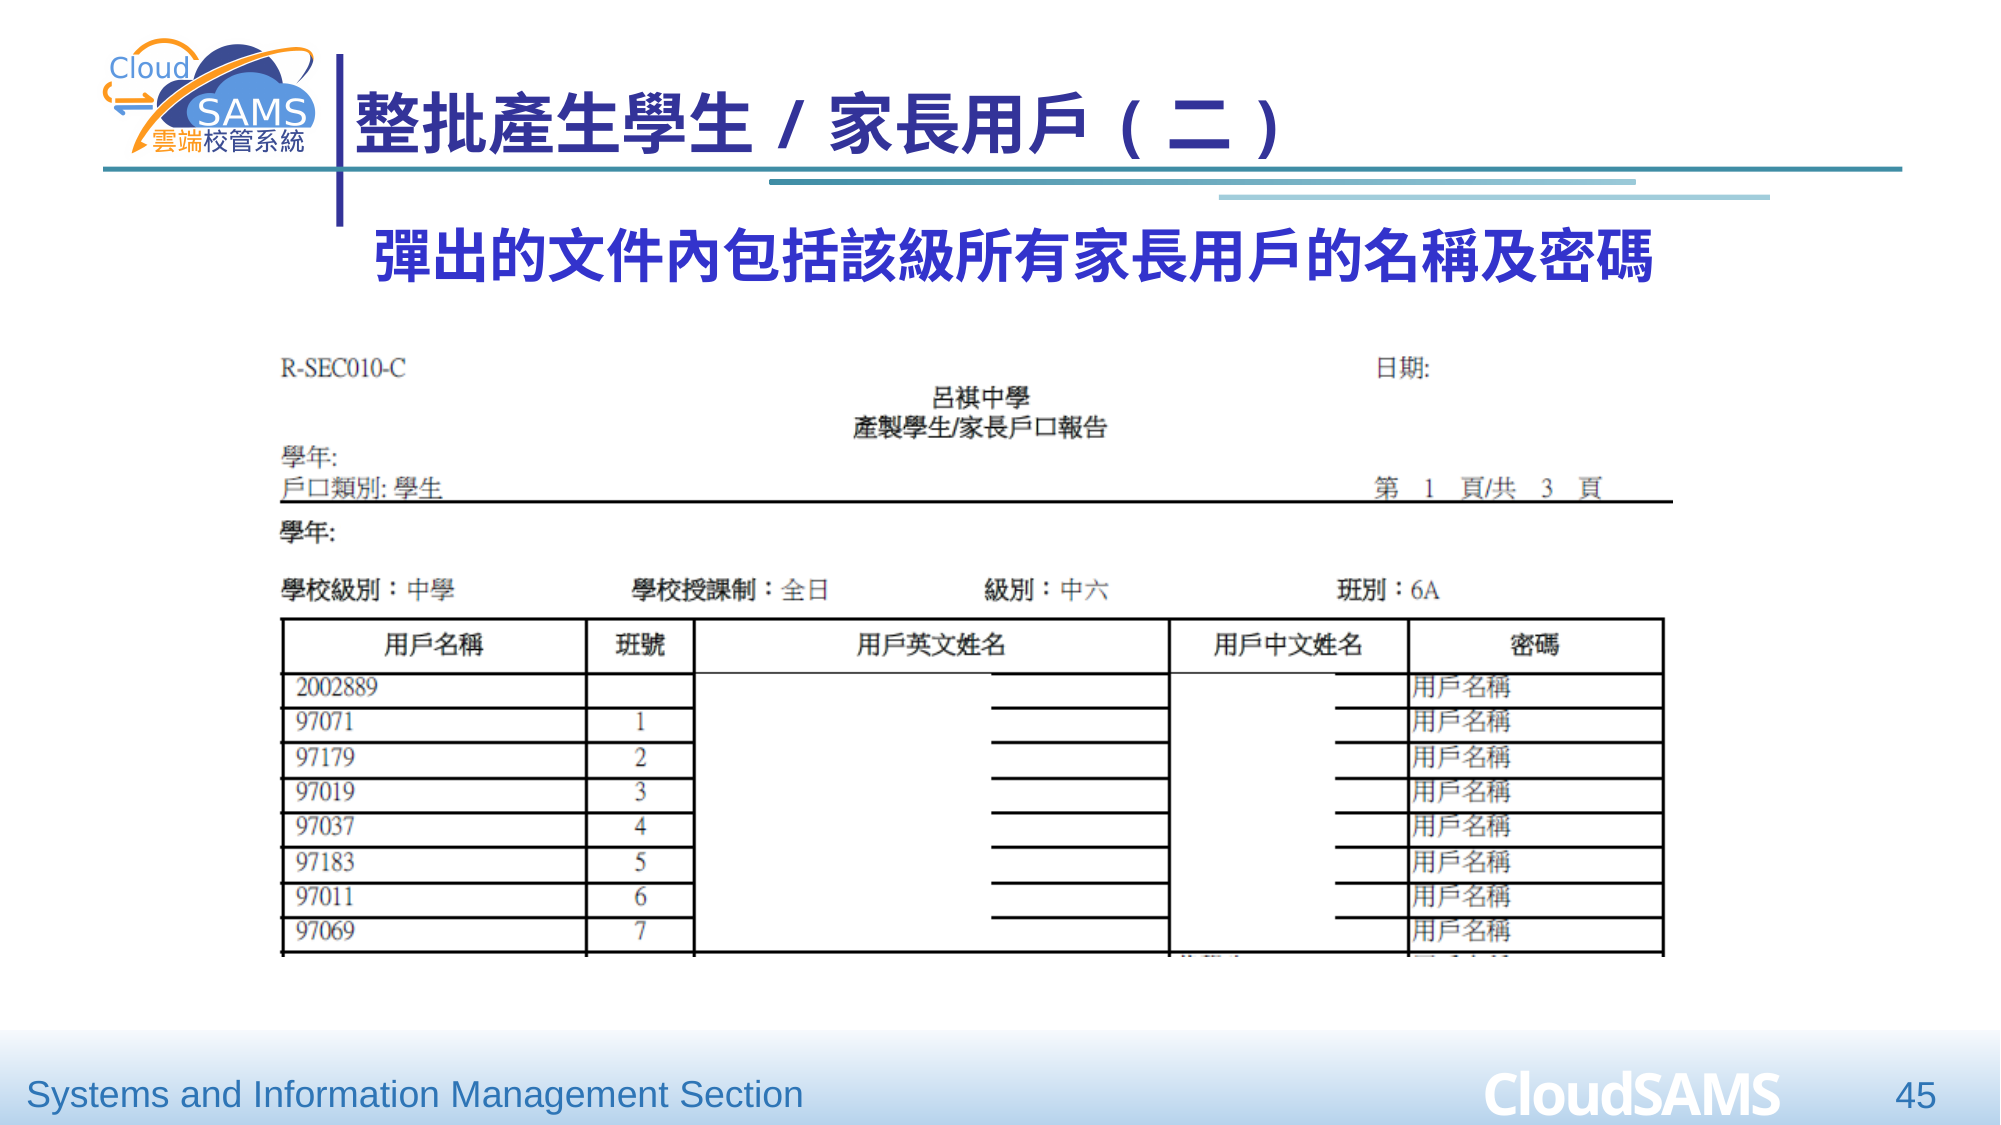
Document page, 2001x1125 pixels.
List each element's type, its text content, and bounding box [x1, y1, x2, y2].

slide_number 45 [1755, 1063, 1952, 1125]
title 整批產生學生/家長用戶(二) [340, 44, 1907, 170]
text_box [270, 211, 1673, 958]
picture [87, 7, 349, 175]
